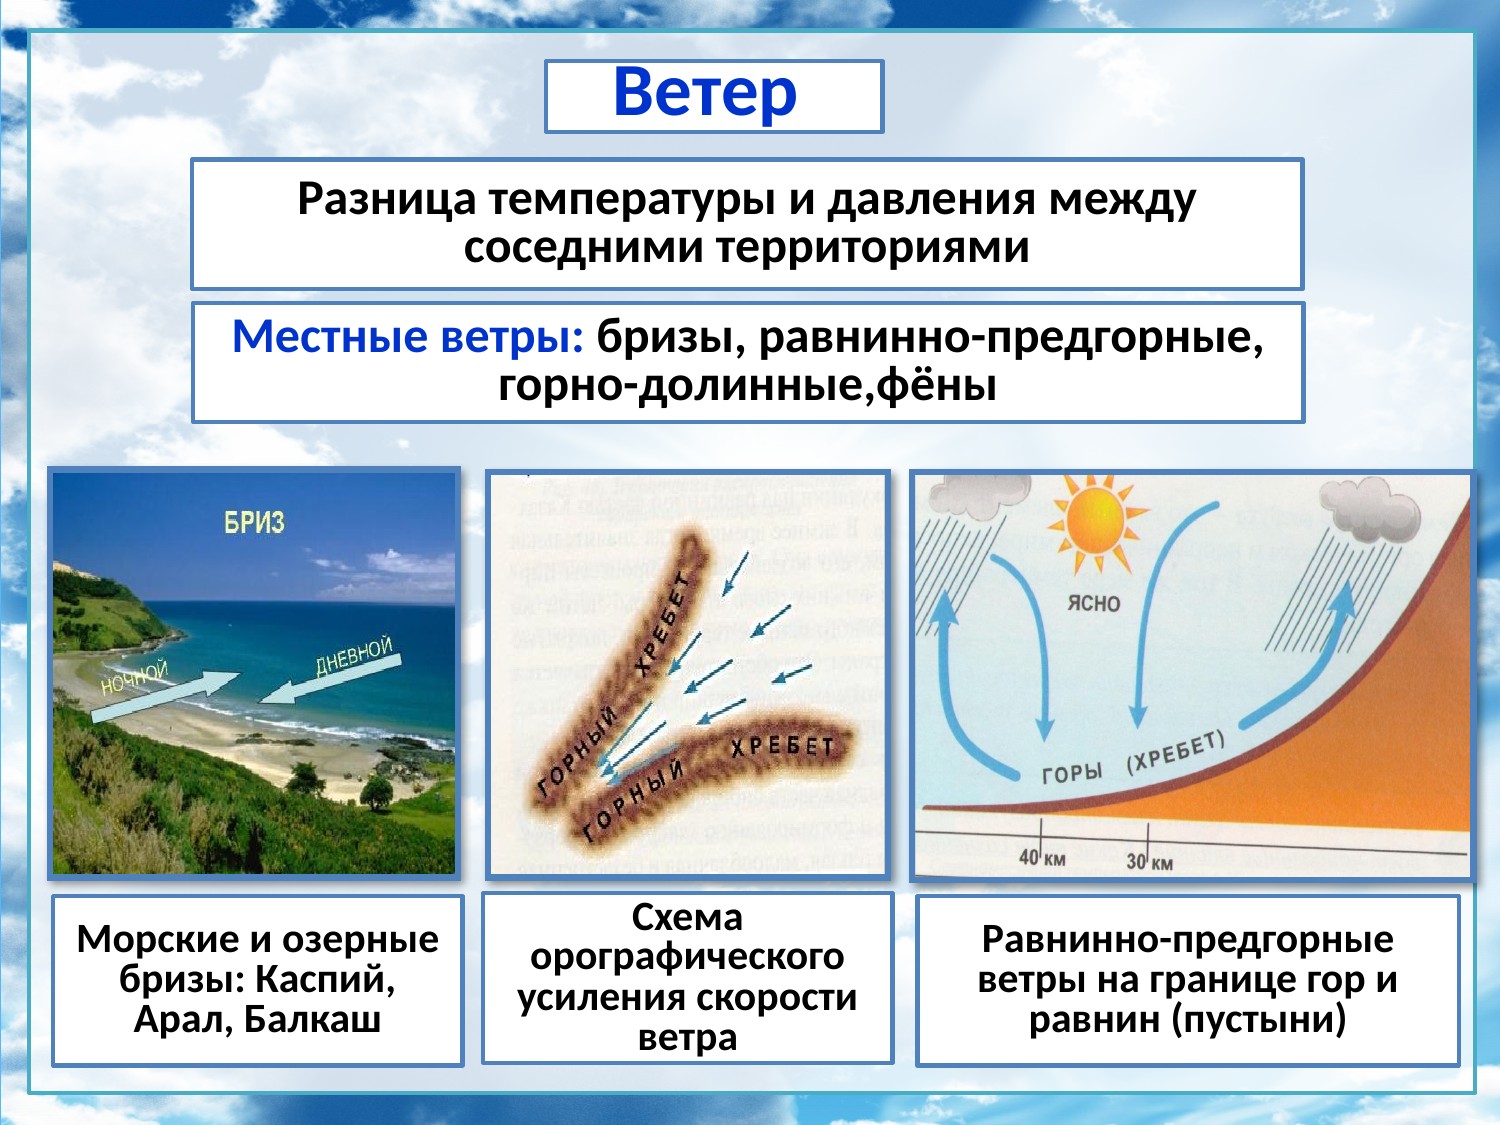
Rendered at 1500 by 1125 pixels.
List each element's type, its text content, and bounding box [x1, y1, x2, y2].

text_box Морские и озерные бризы: Каспий, Арал, Балкаш [51, 894, 465, 1068]
text_box Равнинно-предгорные ветры на границе гор и равнин (пустыни) [915, 894, 1461, 1068]
text_box Схема орографического усиления скорости ветра [481, 891, 895, 1065]
text_box Местные ветры: бризы, равнинно-предгорные, горно-долинные,фёны [191, 301, 1306, 424]
text_box Разница температуры и давления между соседними территориями [190, 157, 1305, 291]
text_box Ветер [544, 59, 885, 134]
picture [1, 0, 1500, 1125]
